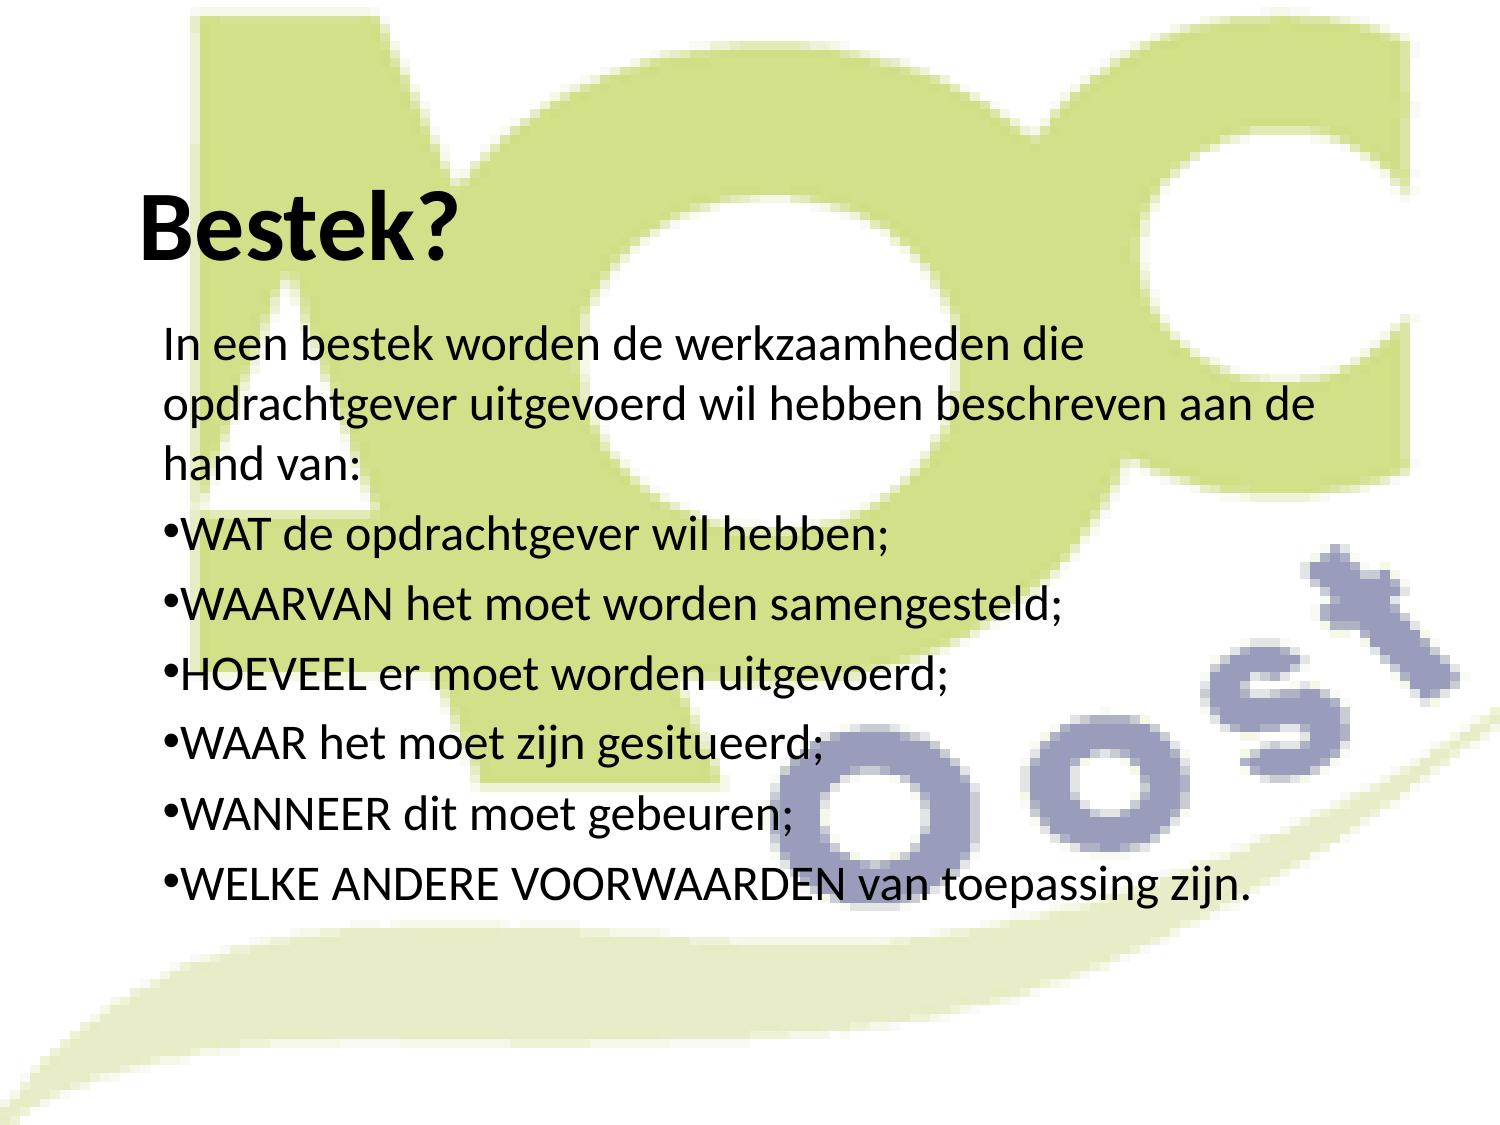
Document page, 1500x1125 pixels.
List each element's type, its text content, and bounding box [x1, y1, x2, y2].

title Bestek? [123, 137, 1235, 303]
text_box In een bestek worden de werkzaamheden die opdrachtgever uitgevoerd wil hebben beschreven aan de hand van: WAT de opdrachtgever wil hebben; WAARVAN het moet worden samengesteld; HOEVEEL er moet worden uitgevoerd; WAAR het moet zijn gesitueerd; WANNEER dit moet gebeuren; WELKE ANDERE VOORWAARDEN van toepassing zijn. [147, 302, 1341, 953]
text_box [10, 0, 440, 148]
